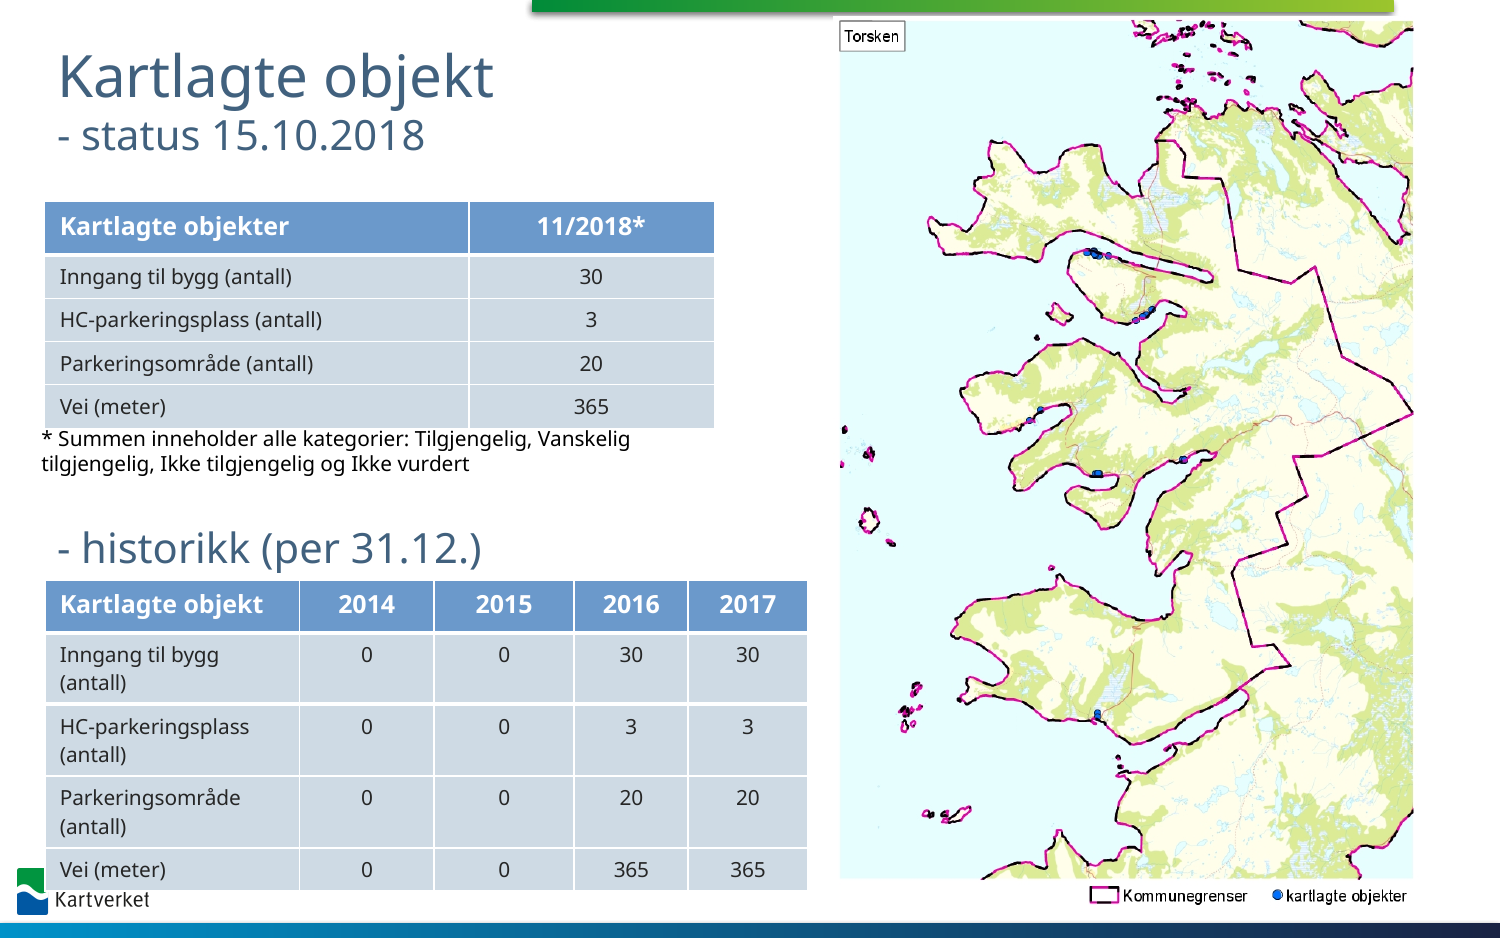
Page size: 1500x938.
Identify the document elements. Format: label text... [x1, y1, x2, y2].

table_cell HC-parkeringsplass (antall) [46, 706, 299, 775]
table_cell 365 [575, 849, 687, 890]
table_cell 365 [470, 385, 714, 428]
table_cell HC-parkeringsplass (antall) [45, 299, 468, 341]
table_cell 0 [300, 706, 433, 775]
table_cell 30 [689, 635, 807, 702]
table_cell 0 [435, 777, 573, 847]
table_cell Inngang til bygg (antall) [46, 635, 299, 702]
table_cell 20 [470, 342, 714, 384]
table_cell Inngang til bygg (antall) [45, 257, 468, 298]
table_header 2015 [435, 581, 573, 631]
table_cell 365 [689, 849, 807, 890]
table_cell 0 [435, 849, 573, 890]
text_box * Summen inneholder alle kategorier: Tilgjengelig, Vanskelig tilgjengelig, Ikke tilgjengelig og Ikke vurdert [26, 417, 711, 483]
text_box - historikk (per 31.12.) [42, 496, 828, 580]
table_cell Parkeringsområde (antall) [45, 342, 468, 384]
table_cell Parkeringsområde (antall) [46, 777, 299, 847]
table_header Kartlagte objekter [45, 202, 468, 253]
table_cell Vei (meter) [46, 849, 299, 890]
table_cell 20 [575, 777, 687, 847]
table_cell 0 [300, 777, 433, 847]
table_cell 30 [470, 257, 714, 298]
table_header Kartlagte objekt [46, 581, 299, 631]
table_cell 3 [470, 299, 714, 341]
table_cell 0 [300, 849, 433, 890]
table_cell 30 [575, 635, 687, 702]
table_cell 20 [689, 777, 807, 847]
table_header 2017 [689, 581, 807, 631]
table_cell 0 [300, 635, 433, 702]
table_cell Vei (meter) [45, 385, 468, 417]
table_header 2016 [575, 581, 687, 631]
table_cell 0 [435, 635, 573, 702]
table_header 11/2018* [470, 202, 714, 253]
text_box Kartlagte objekt - status 15.10.2018 [42, 24, 828, 167]
picture [833, 16, 1419, 913]
table_cell 3 [575, 706, 687, 775]
table_header 2014 [300, 581, 433, 631]
table_cell 3 [689, 706, 807, 775]
table_cell 0 [435, 706, 573, 775]
